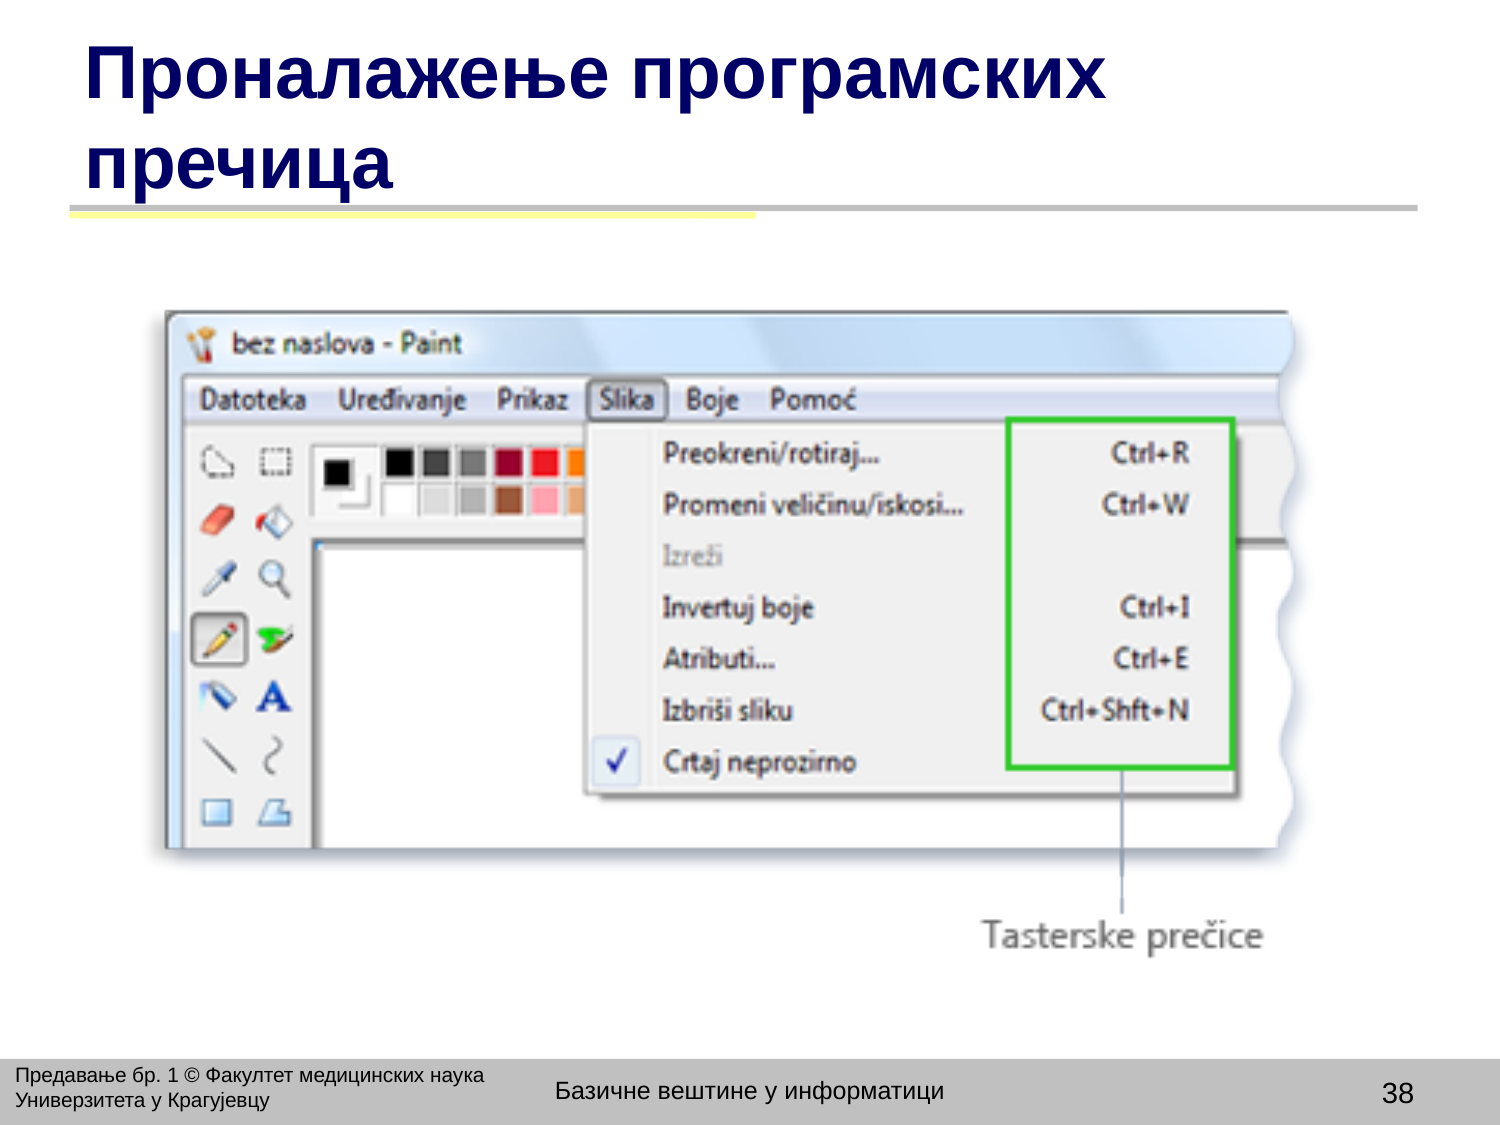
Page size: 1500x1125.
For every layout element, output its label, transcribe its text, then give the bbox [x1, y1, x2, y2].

footer Базичне вештине у информатици [512, 1066, 988, 1125]
slide_number 38 [1079, 1066, 1430, 1125]
title Проналажење програмских пречица [69, 19, 1426, 208]
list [126, 258, 1361, 1006]
slide_number Предавање бр. 1 © Факултет медицинских наука Универзитета у Крагујевцу [0, 1053, 599, 1108]
